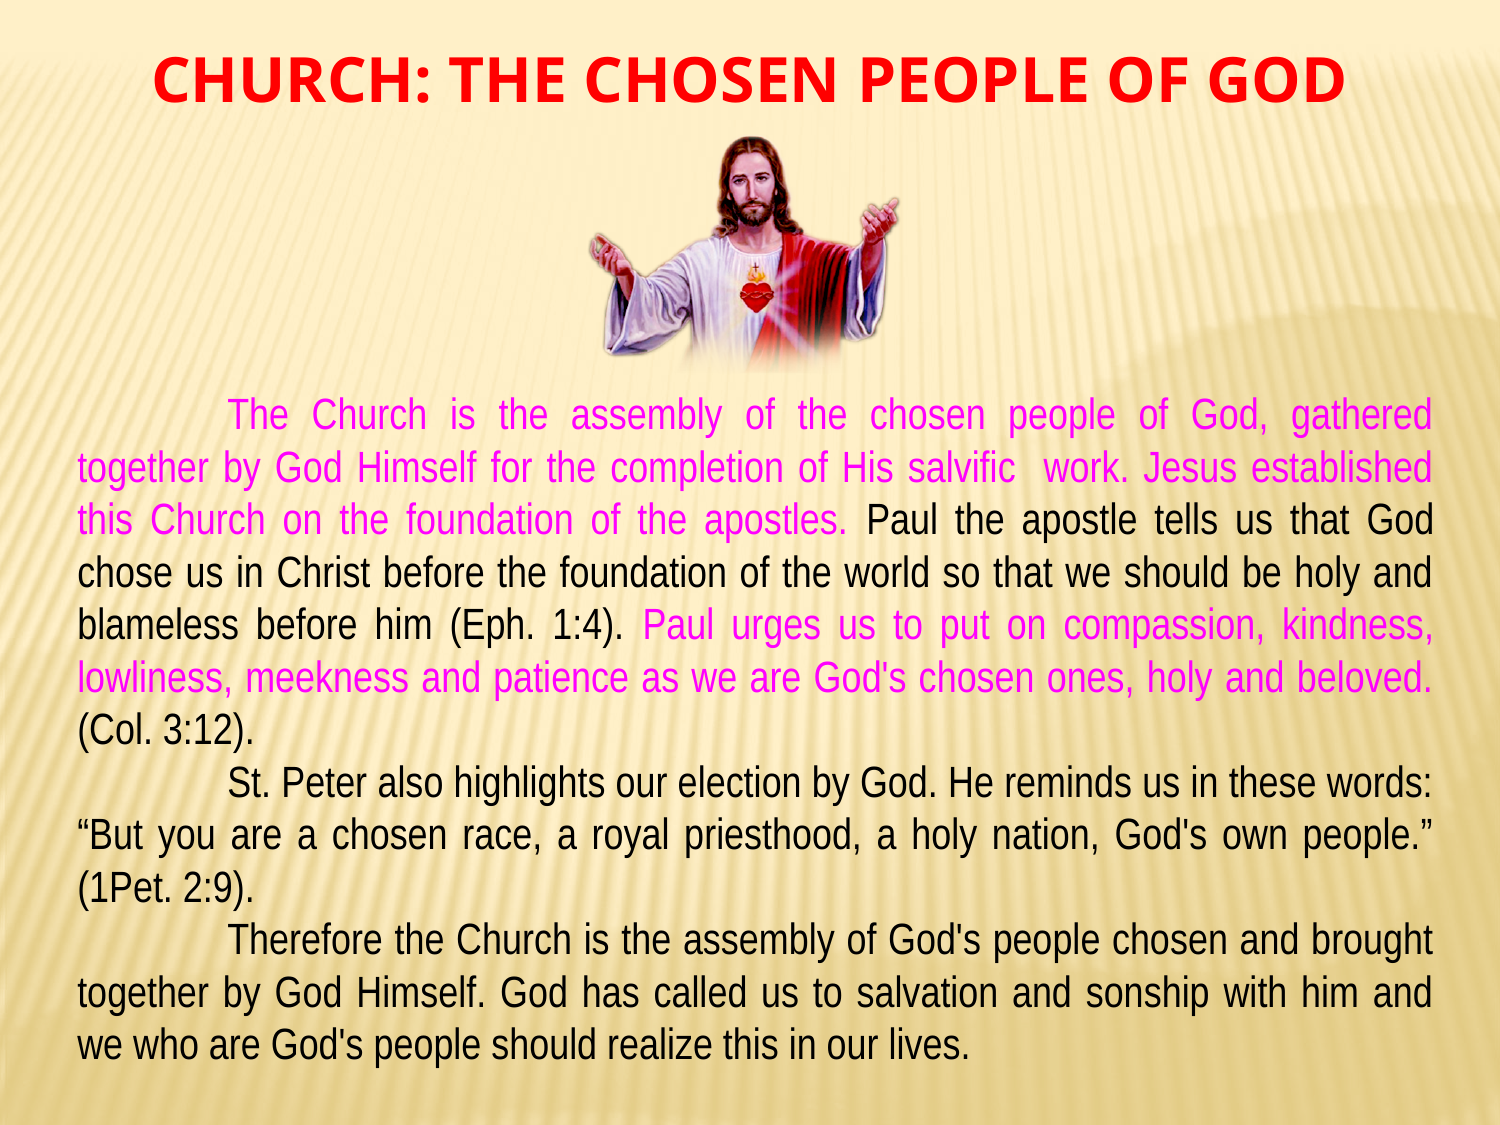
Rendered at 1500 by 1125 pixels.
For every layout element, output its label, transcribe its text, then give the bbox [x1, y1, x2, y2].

text_box CHURCH: THE CHOSEN PEOPLE OF GOD [0, 33, 1500, 123]
picture [549, 99, 939, 390]
text_box The Church is the assembly of the chosen people of God, gathered together by God Himself for the completion of His salvific work. Jesus established this Church on the foundation of the apostles. Paul the apostle tells us that God chose us in Christ before the foundation of the world so that we should be holy and blameless before him (Eph. 1:4). Paul urges us to put on compassion, kindness, lowliness, meekness and patience as we are God's chosen ones, holy and beloved. (Col. 3:12). St. Peter also highlights our election by God. He reminds us in these words: “But you are a chosen race, a royal priesthood, a holy nation, God's own people.” (1Pet. 2:9). Therefore the Church is the assembly of God's people chosen and brought together by God Himself. God has called us to salvation and sonship with him and we who are God's people should realize this in our lives. [62, 378, 1450, 1076]
